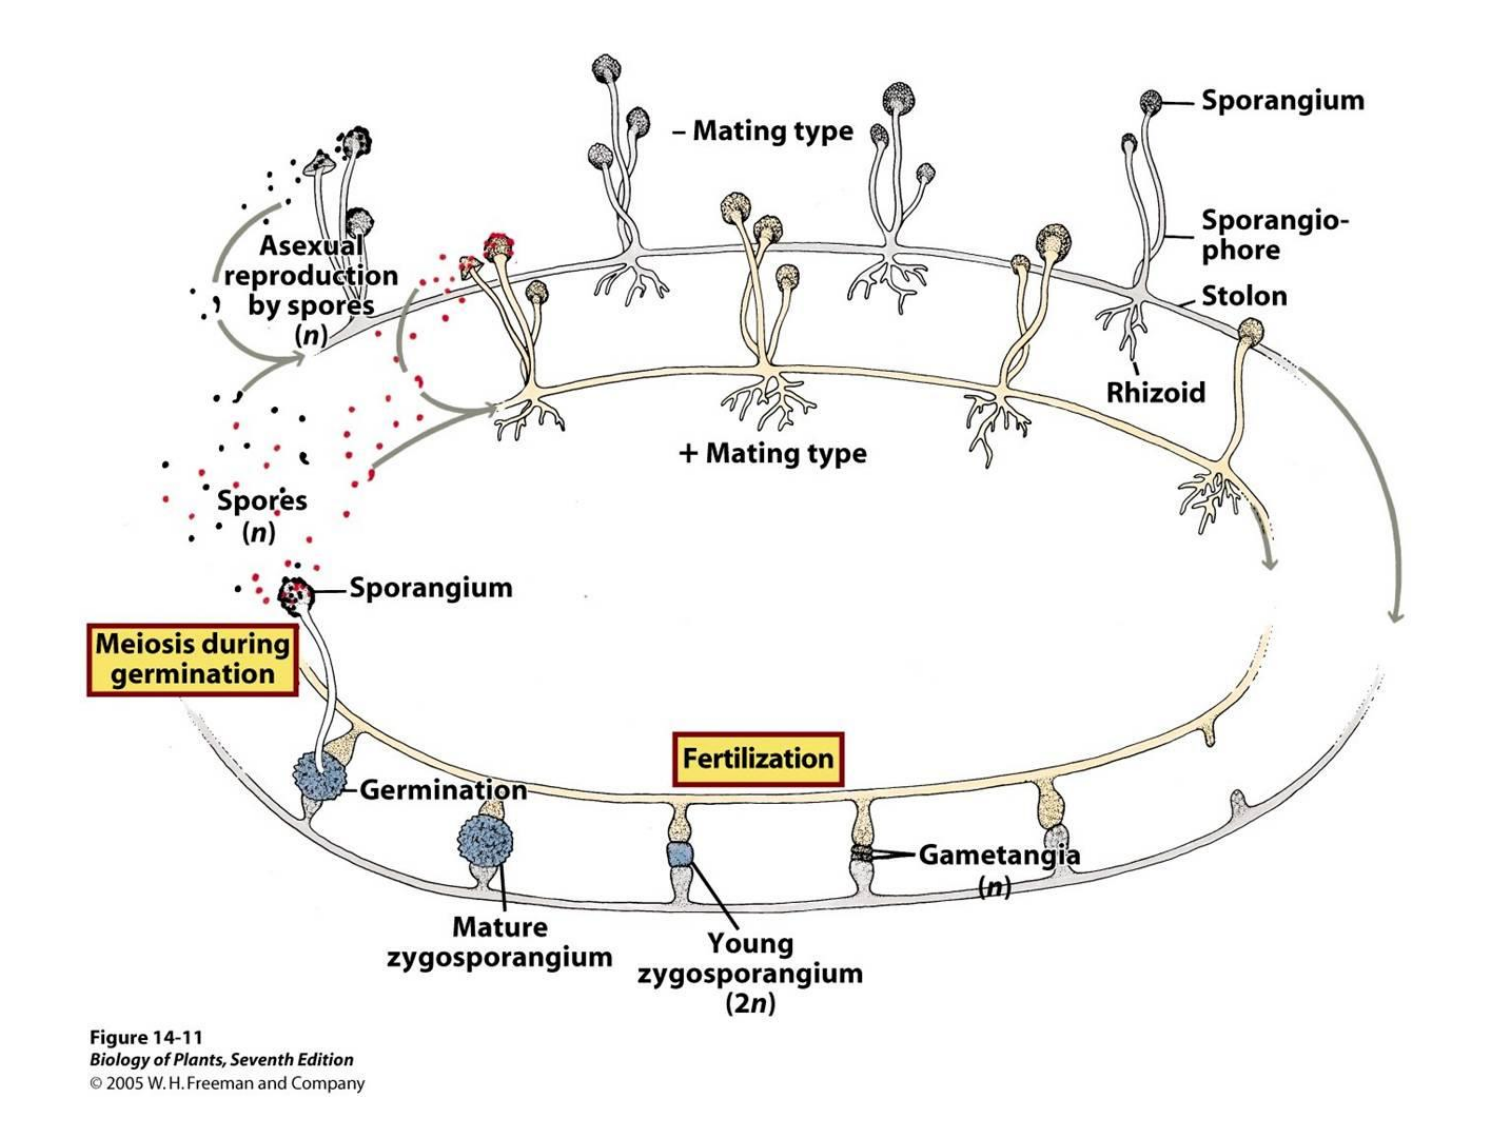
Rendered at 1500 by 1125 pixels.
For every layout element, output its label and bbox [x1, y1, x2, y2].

picture [79, 44, 1413, 1098]
